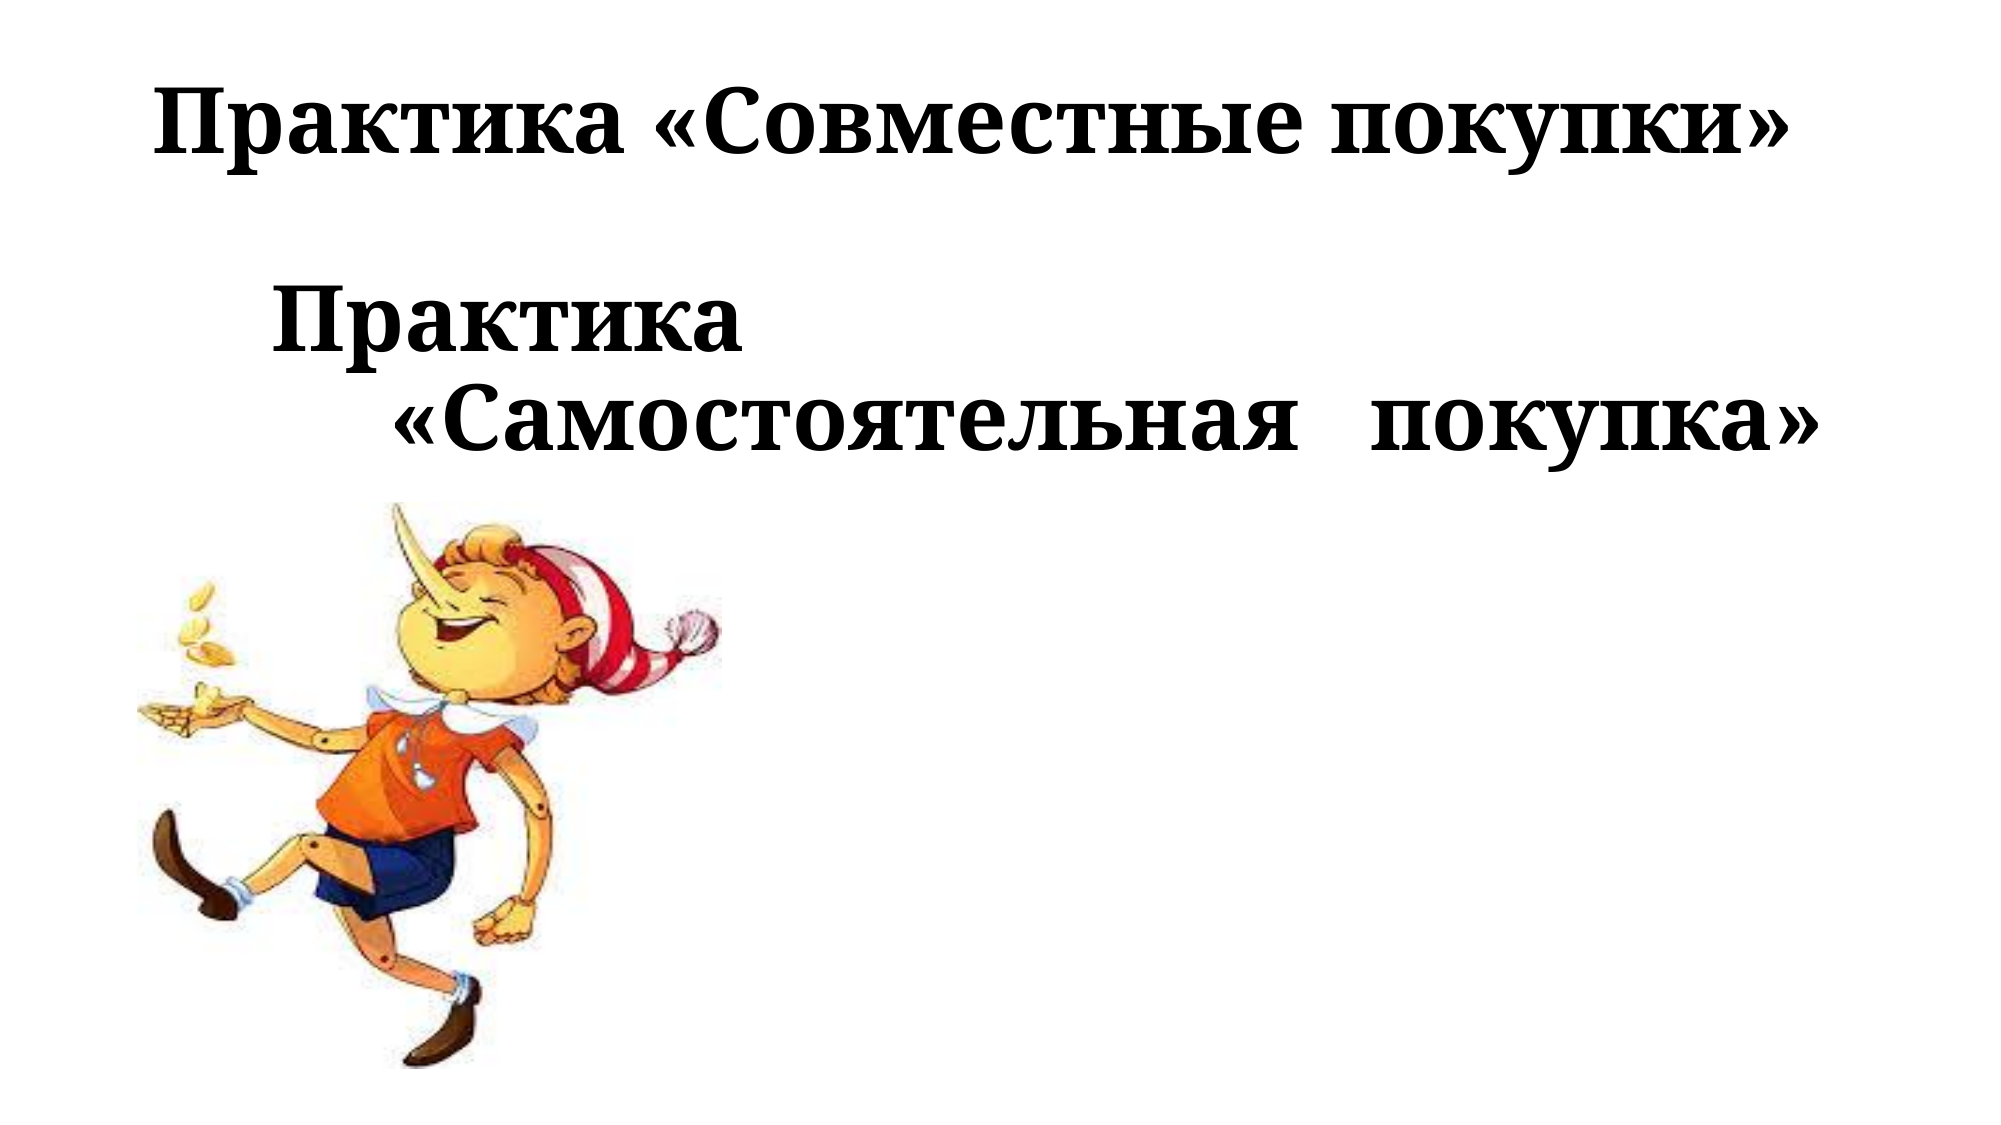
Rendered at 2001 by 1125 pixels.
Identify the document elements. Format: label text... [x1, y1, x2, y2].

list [137, 502, 722, 1069]
title Практика «Совместные покупки» Практика «Самостоятельная покупка» [137, 59, 1863, 485]
